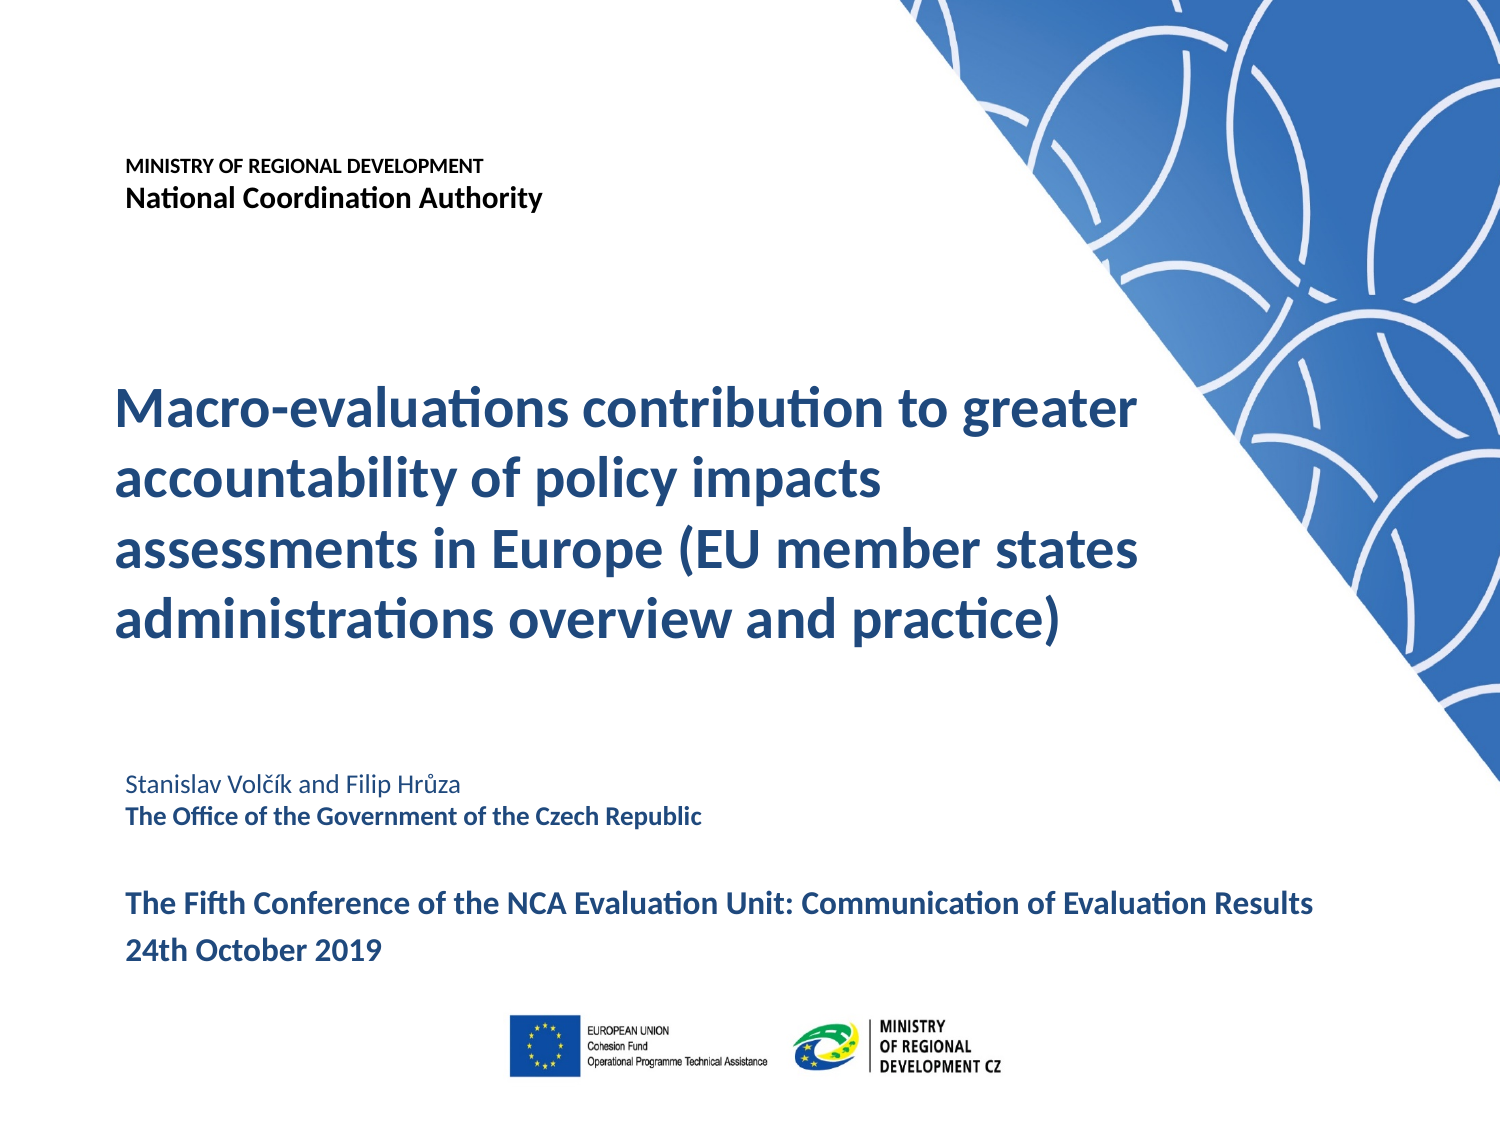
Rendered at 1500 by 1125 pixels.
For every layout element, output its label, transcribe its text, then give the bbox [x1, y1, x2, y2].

subtitle Stanislav Volčík and Filip Hrůza The Office of the Government of the Czech Republic [110, 758, 1161, 840]
list The Fifth Conference of the NCA Evaluation Unit: Communication of Evaluation Results 24th October 2019 [110, 873, 1412, 932]
title Macro-evaluations contribution to greater accountability of policy impacts assessments in Europe (EU member states administrations overview and practice) [100, 349, 1176, 669]
picture [0, 0, 1500, 1125]
